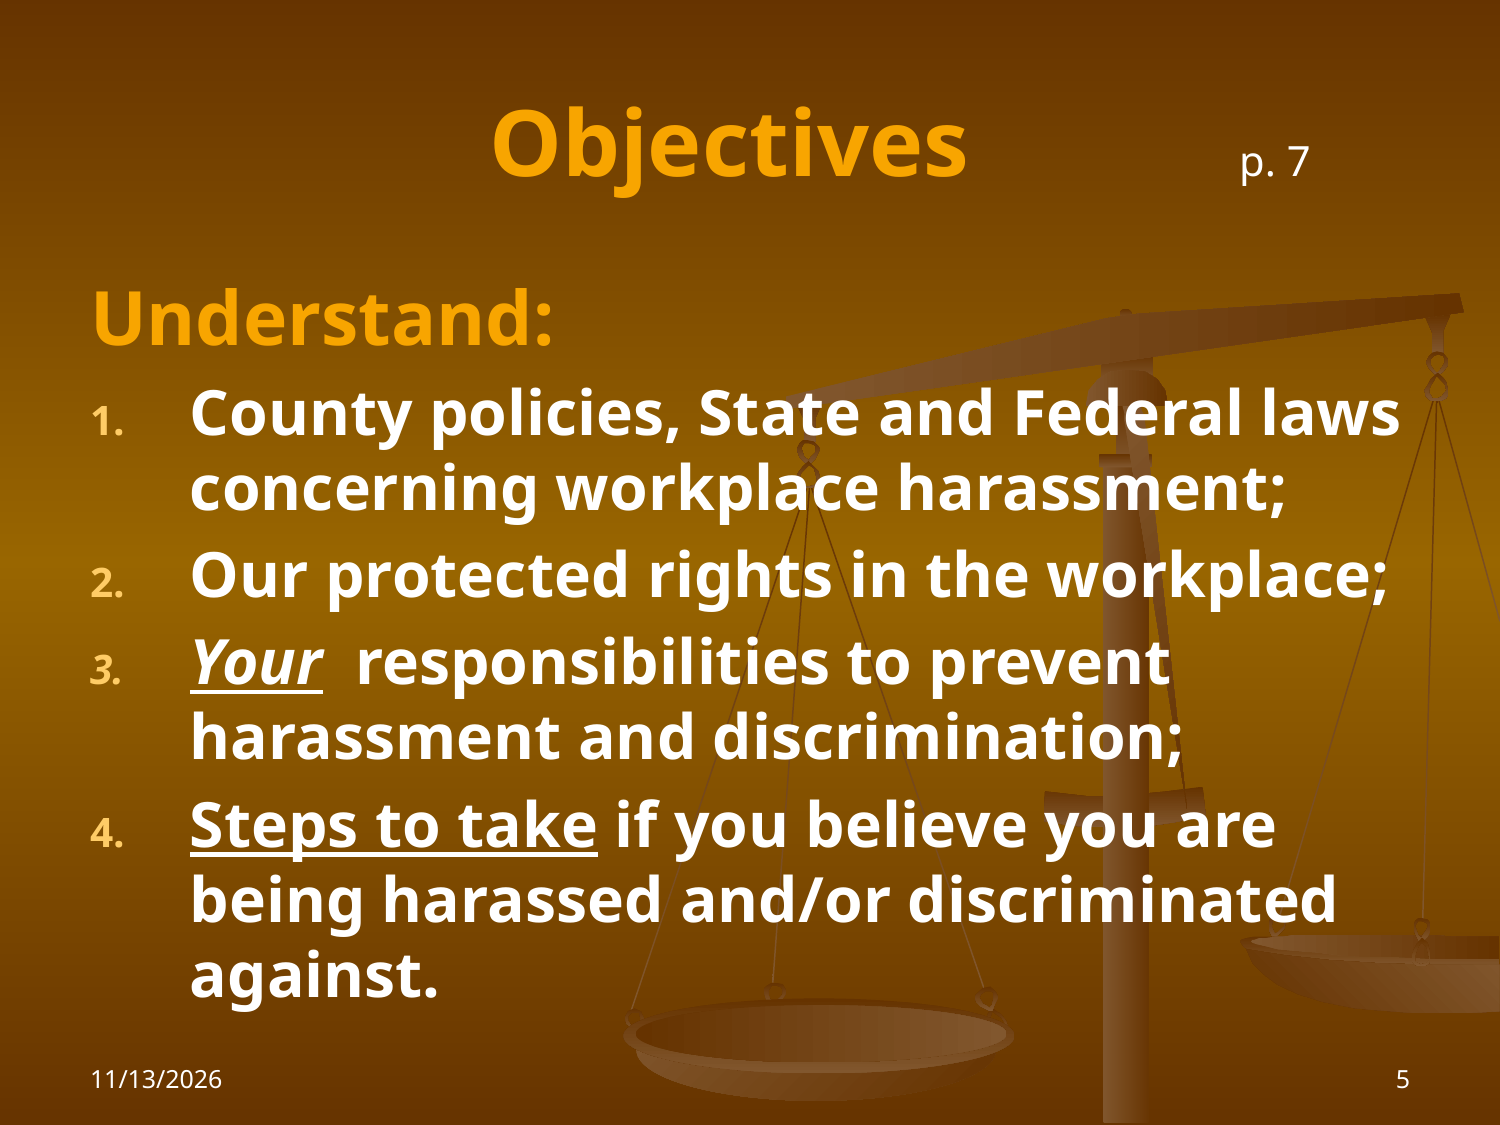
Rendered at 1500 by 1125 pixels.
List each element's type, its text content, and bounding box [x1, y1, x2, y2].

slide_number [74, 1029, 426, 1106]
slide_number 5 [1074, 1029, 1426, 1106]
list Understand: County policies, State and Federal laws concerning workplace harassment; Our protected rights in the workplace; Your responsibilities to prevent harassment and discrimination; Steps to take if you believe you are being harassed and/or discriminated against. [74, 262, 1463, 1006]
title Objectives p. 7 [74, 45, 1426, 234]
